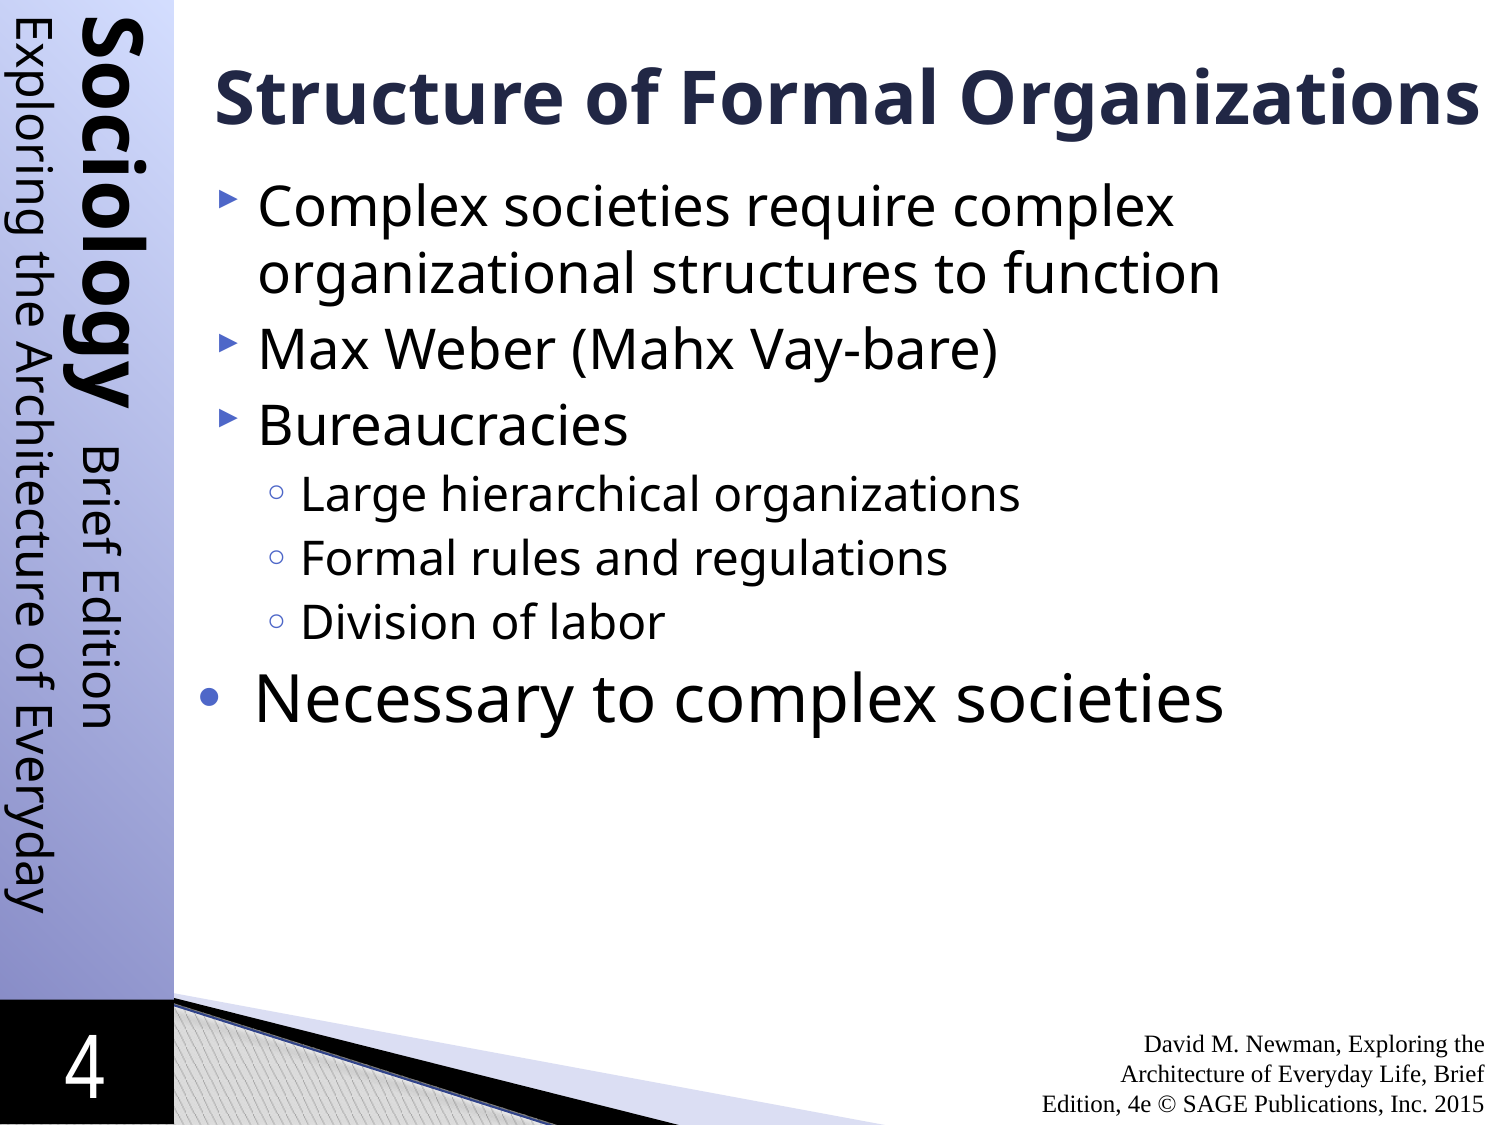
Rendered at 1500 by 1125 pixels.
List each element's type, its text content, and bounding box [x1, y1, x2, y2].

footer David M. Newman, Exploring the Architecture of Everyday Life, Brief Edition, 4e © SAGE Publications, Inc. 2015 [1025, 1065, 1500, 1125]
list Complex societies require complex organizational structures to function Max Weber (Mahx Vay-bare) Bureaucracies Large hierarchical organizations Formal rules and regulations Division of labor Necessary to complex societies [183, 162, 1496, 905]
title Structure of Formal Organizations [200, 0, 1500, 189]
picture [174, 1003, 558, 1125]
